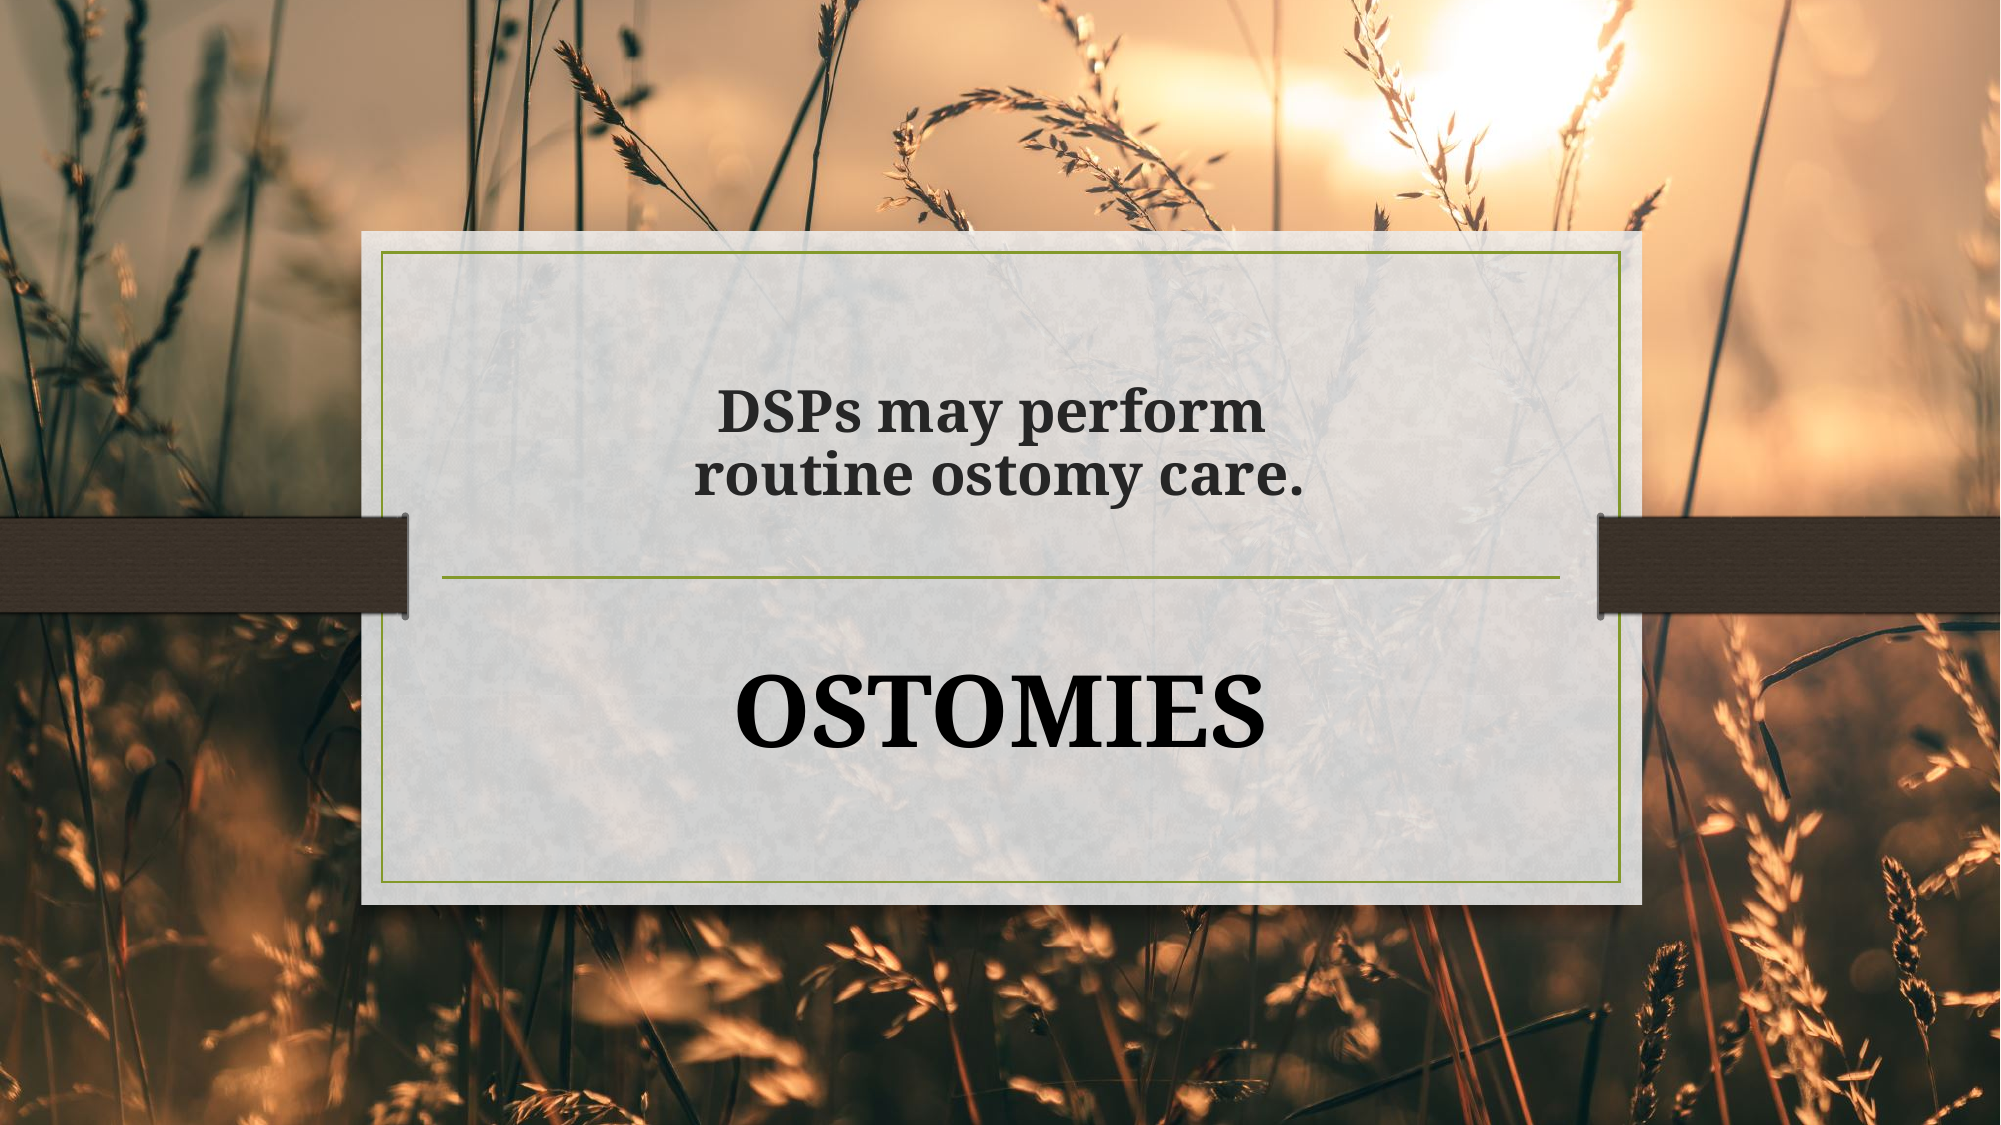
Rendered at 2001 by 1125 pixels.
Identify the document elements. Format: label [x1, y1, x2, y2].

text_box [0, 512, 2000, 621]
picture [0, 0, 2001, 1125]
